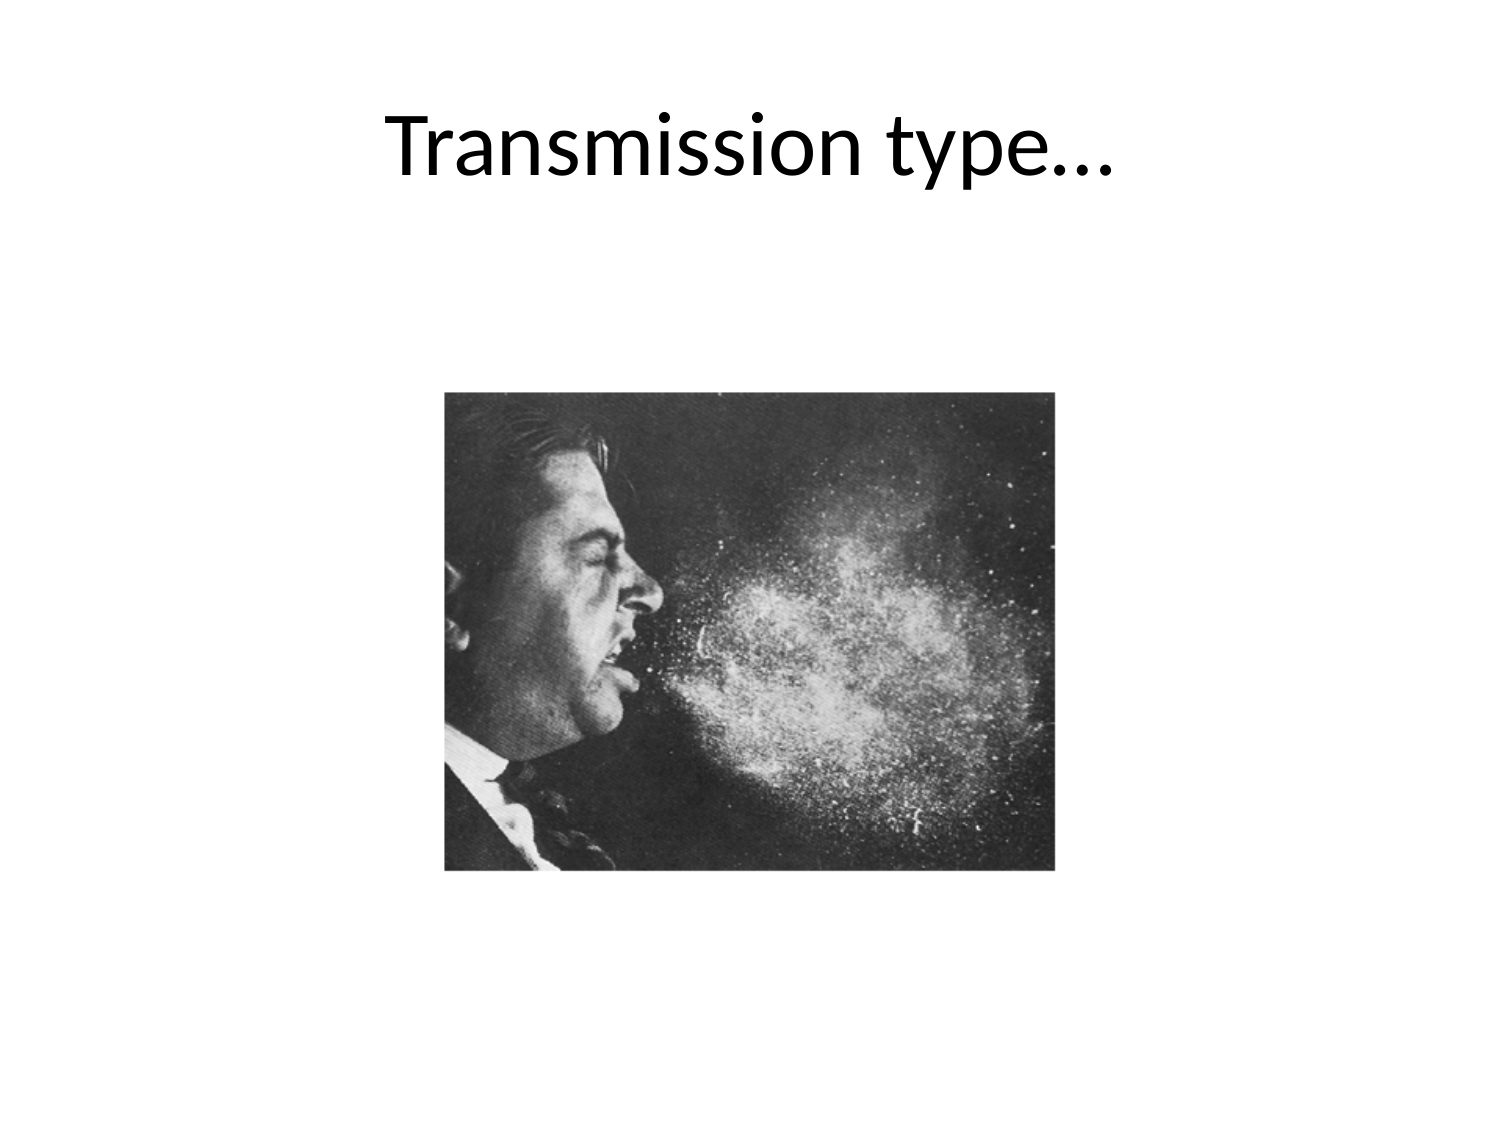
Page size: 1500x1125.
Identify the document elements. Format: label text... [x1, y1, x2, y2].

title Transmission type… [75, 45, 1425, 233]
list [440, 388, 1060, 880]
